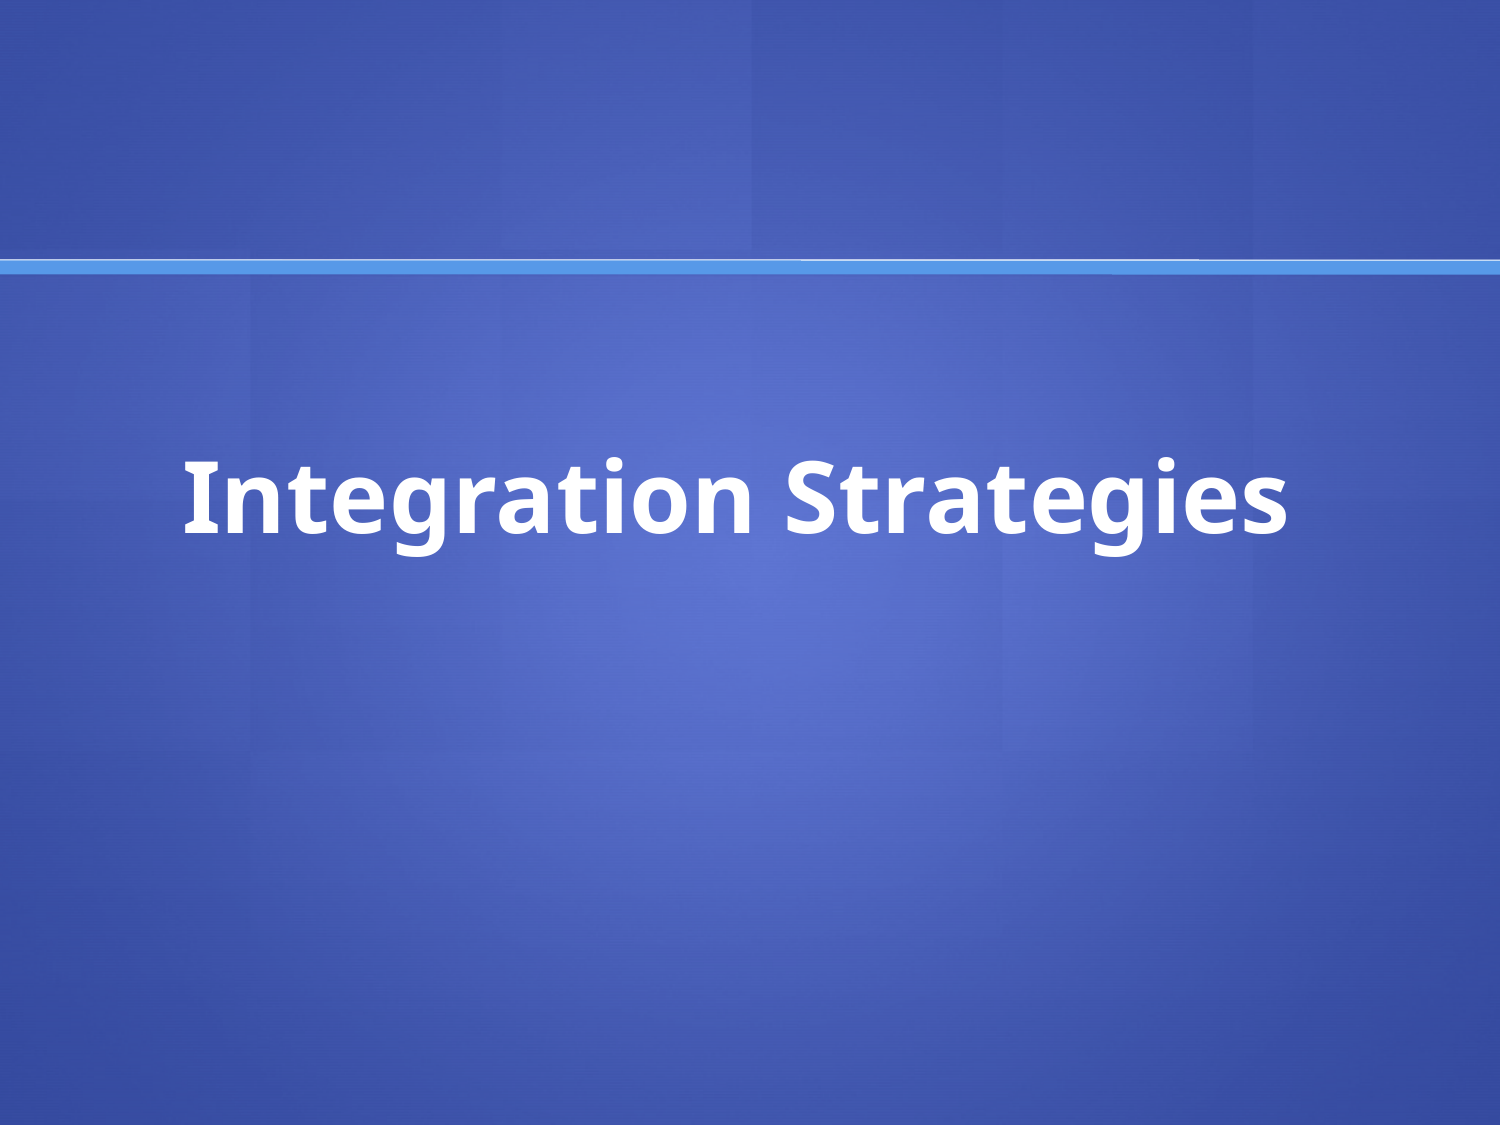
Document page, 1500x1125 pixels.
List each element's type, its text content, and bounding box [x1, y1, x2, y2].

title Integration Strategies [75, 399, 1425, 588]
